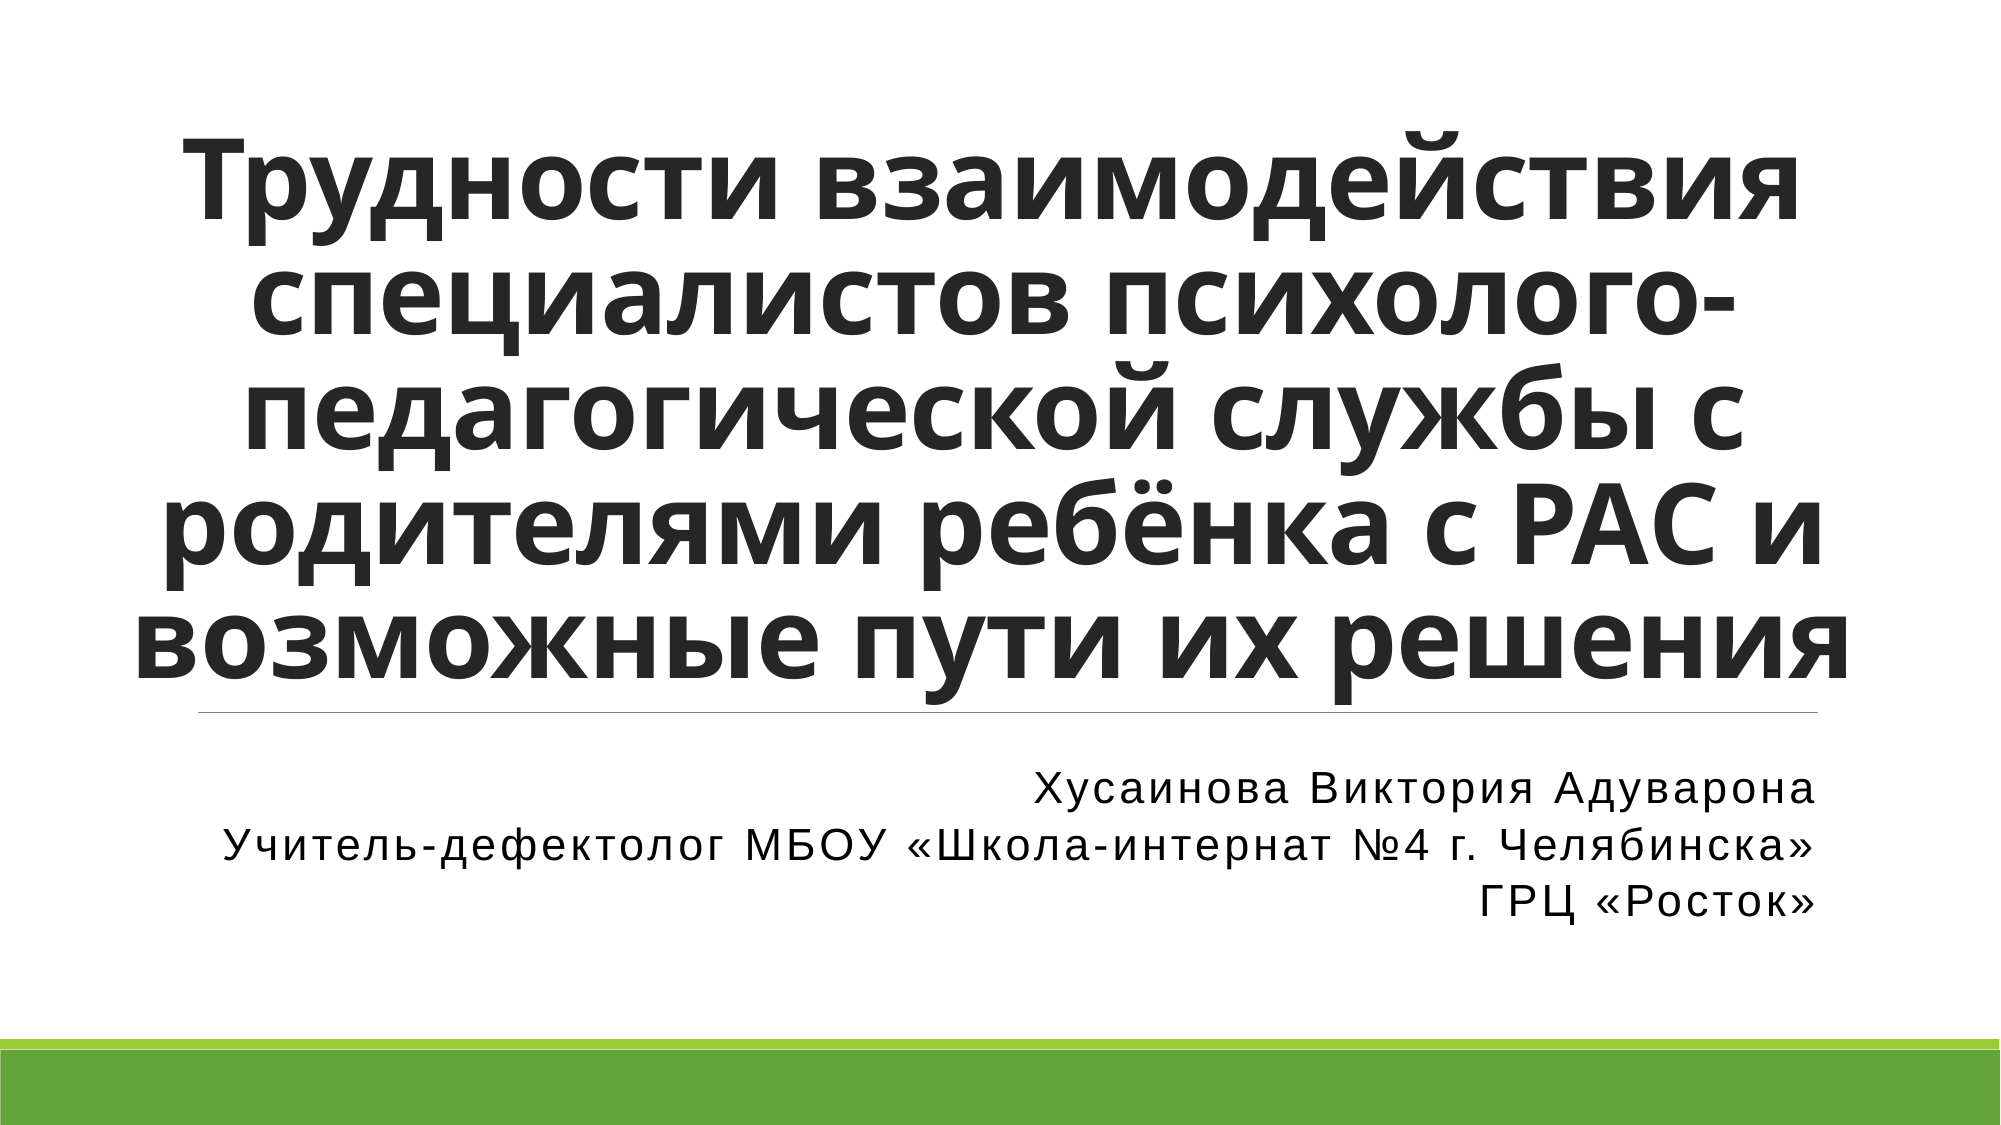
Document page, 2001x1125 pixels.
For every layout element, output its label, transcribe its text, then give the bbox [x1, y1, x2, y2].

subtitle Хусаинова Виктория Адуварона Учитель-дефектолог МБОУ «Школа-интернат №4 г. Челябинска» ГРЦ «Росток» [180, 730, 1831, 956]
title Трудности взаимодействия специалистов психолого-педагогической службы с родителями ребёнка с РАС и возможные пути их решения [62, 124, 1925, 710]
